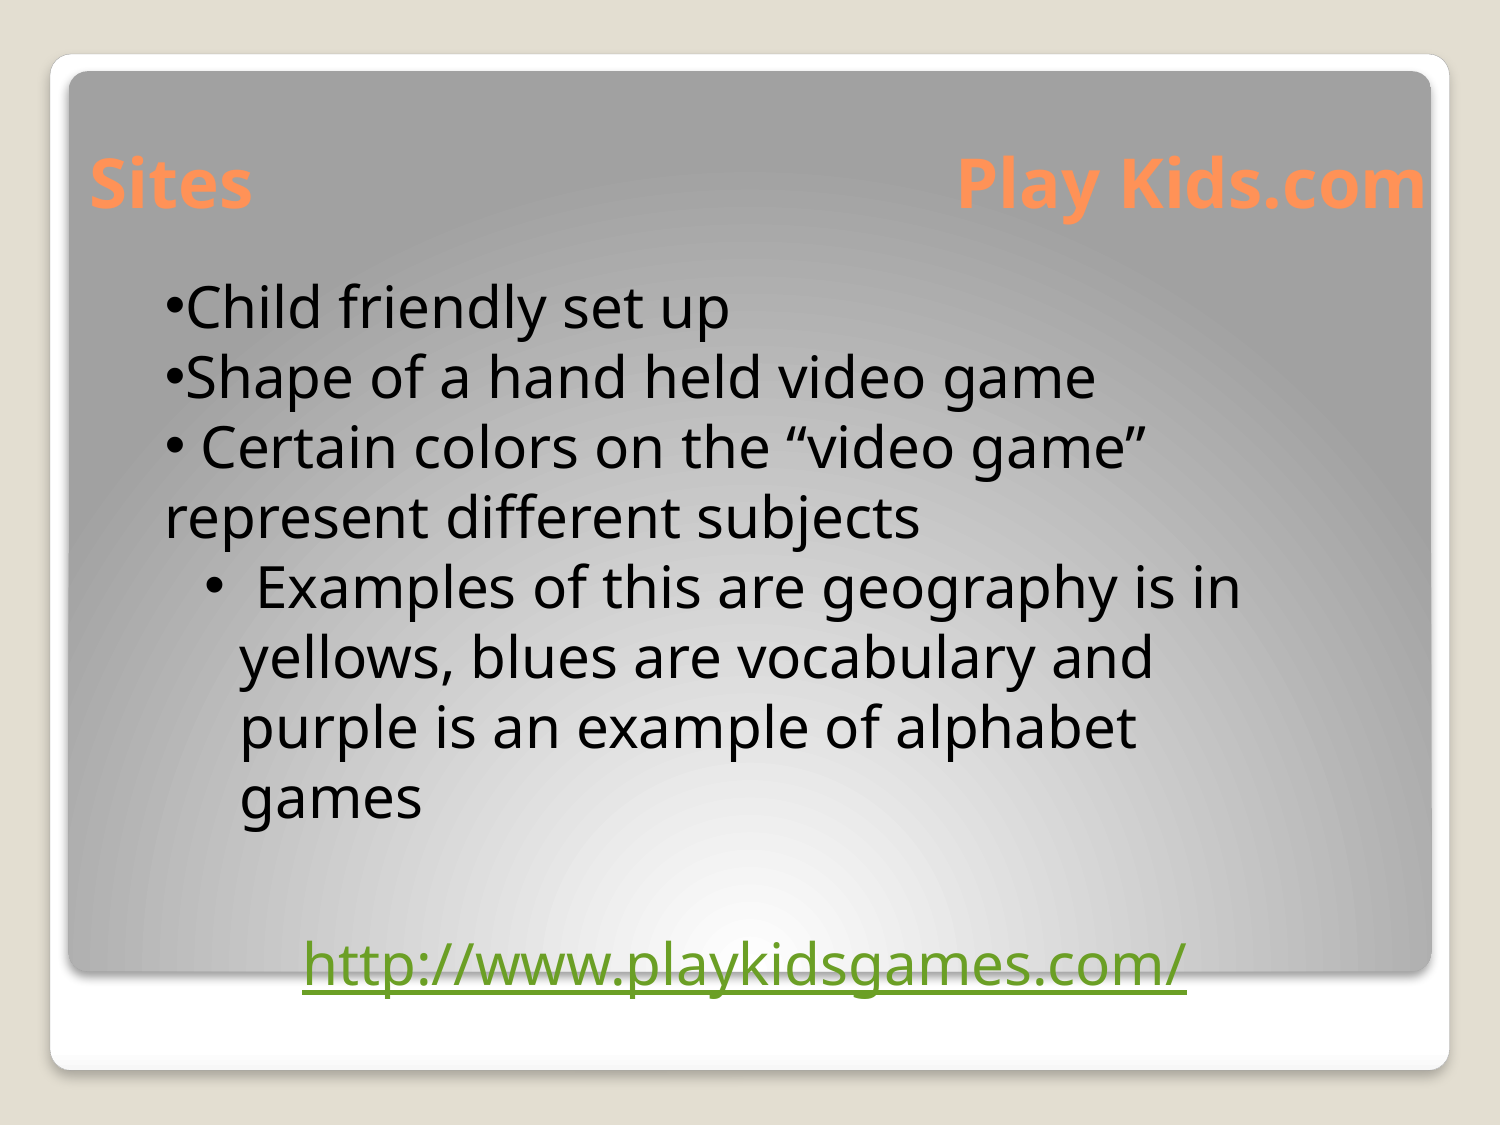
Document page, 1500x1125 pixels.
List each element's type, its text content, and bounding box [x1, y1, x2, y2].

title Sites Play Kids.com [75, 112, 1463, 230]
text_box Child friendly set up Shape of a hand held video game Certain colors on the “video game” represent different subjects Examples of this are geography is in yellows, blues are vocabulary and purple is an example of alphabet games [149, 262, 1350, 837]
list http://www.playkidsgames.com/ [62, 912, 1413, 1050]
